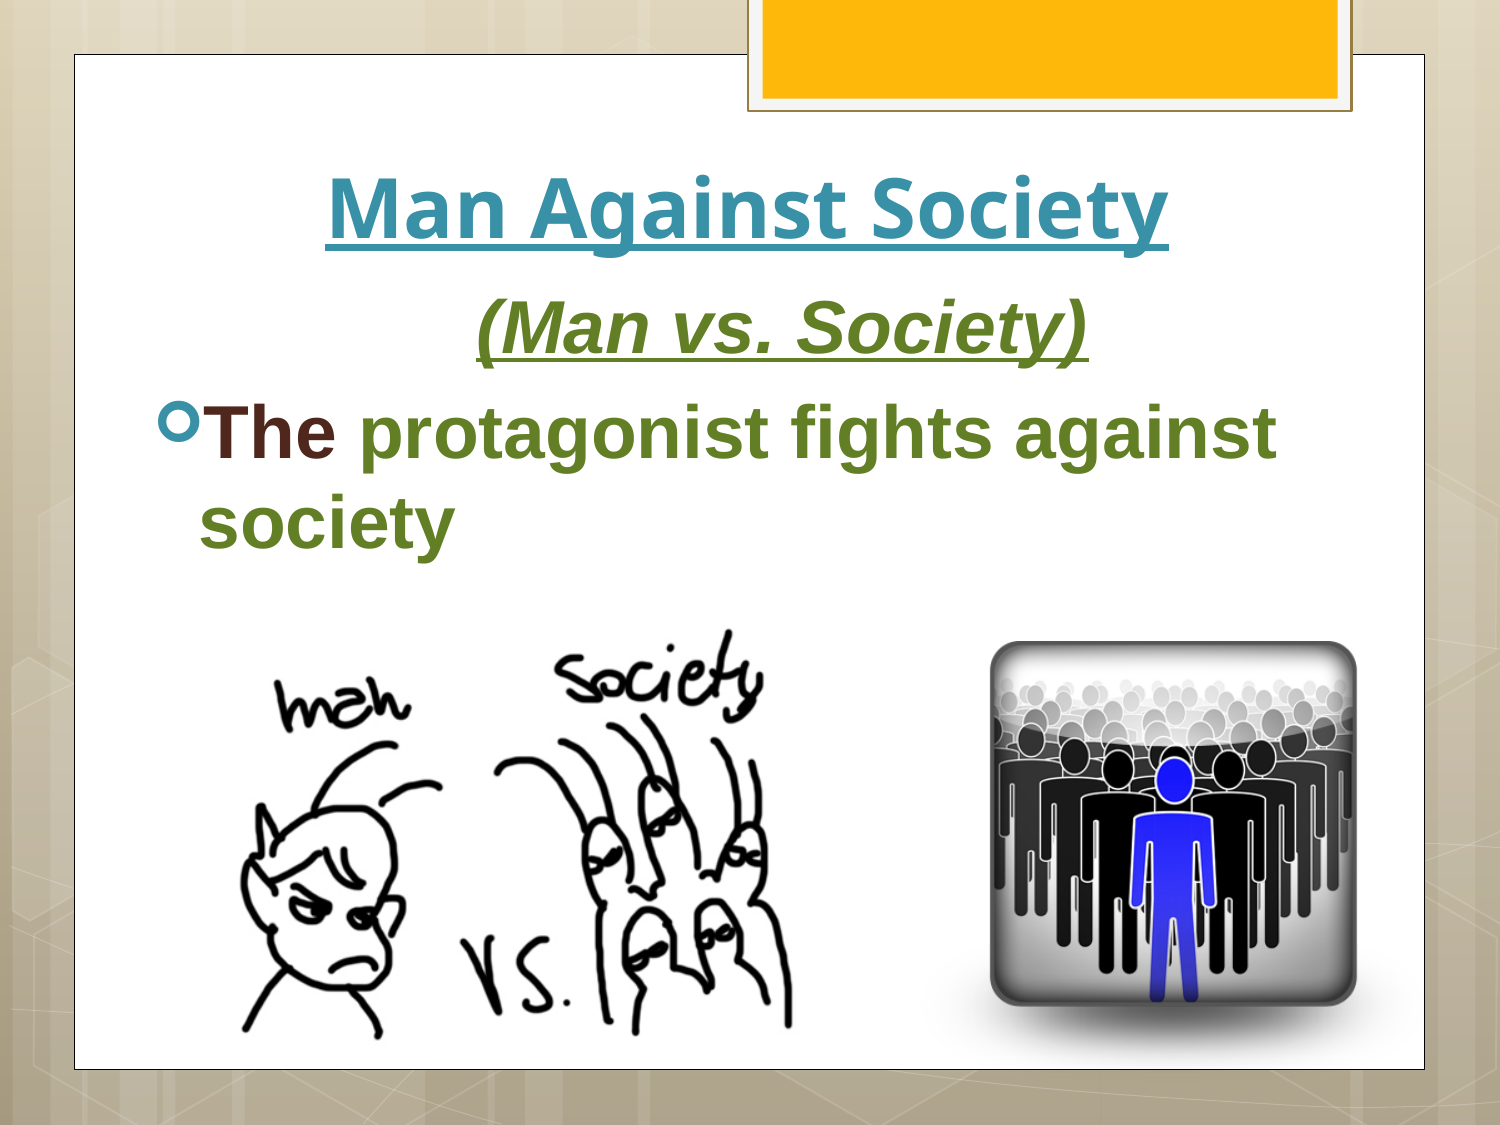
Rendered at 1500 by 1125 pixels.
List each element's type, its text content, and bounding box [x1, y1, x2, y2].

picture [108, 606, 1427, 1082]
list (Man vs. Society) The protagonist fights against society [78, 271, 1427, 642]
title Man Against Society [171, 74, 1324, 263]
